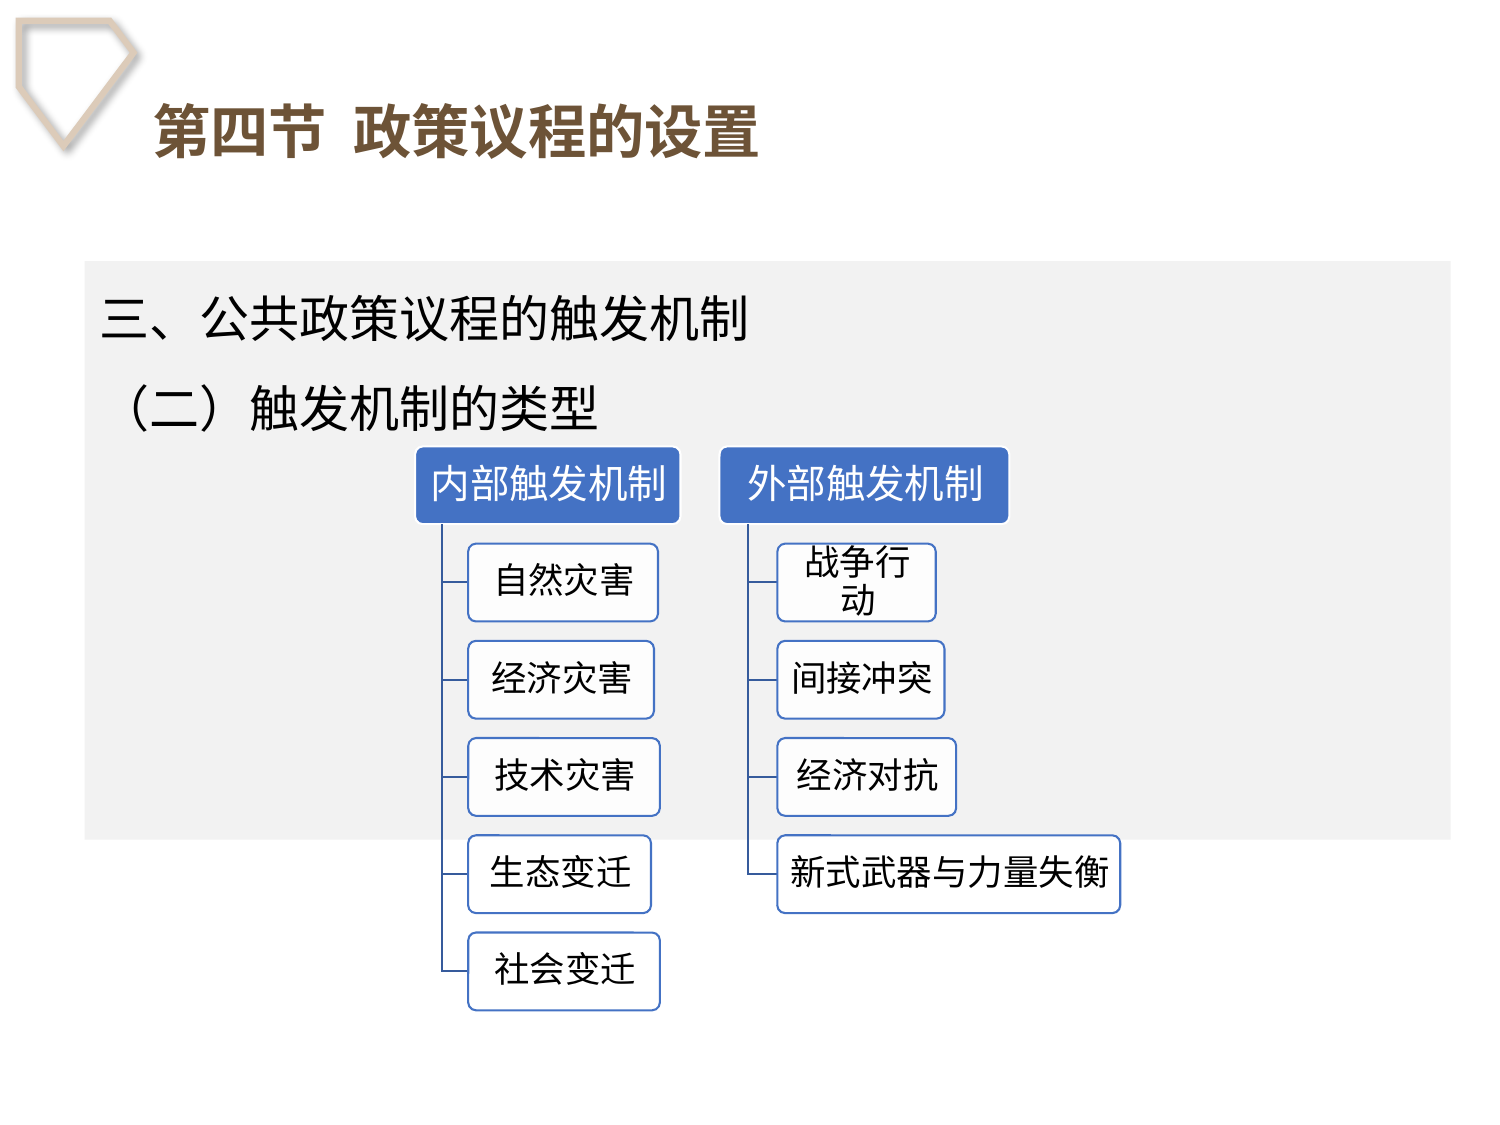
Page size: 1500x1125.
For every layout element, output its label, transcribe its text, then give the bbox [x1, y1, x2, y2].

text_box 三、公共政策议程的触发机制 （二）触发机制的类型 [84, 260, 1452, 841]
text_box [309, 446, 1226, 1011]
text_box 第四节 政策议程的设置 [137, 87, 957, 173]
